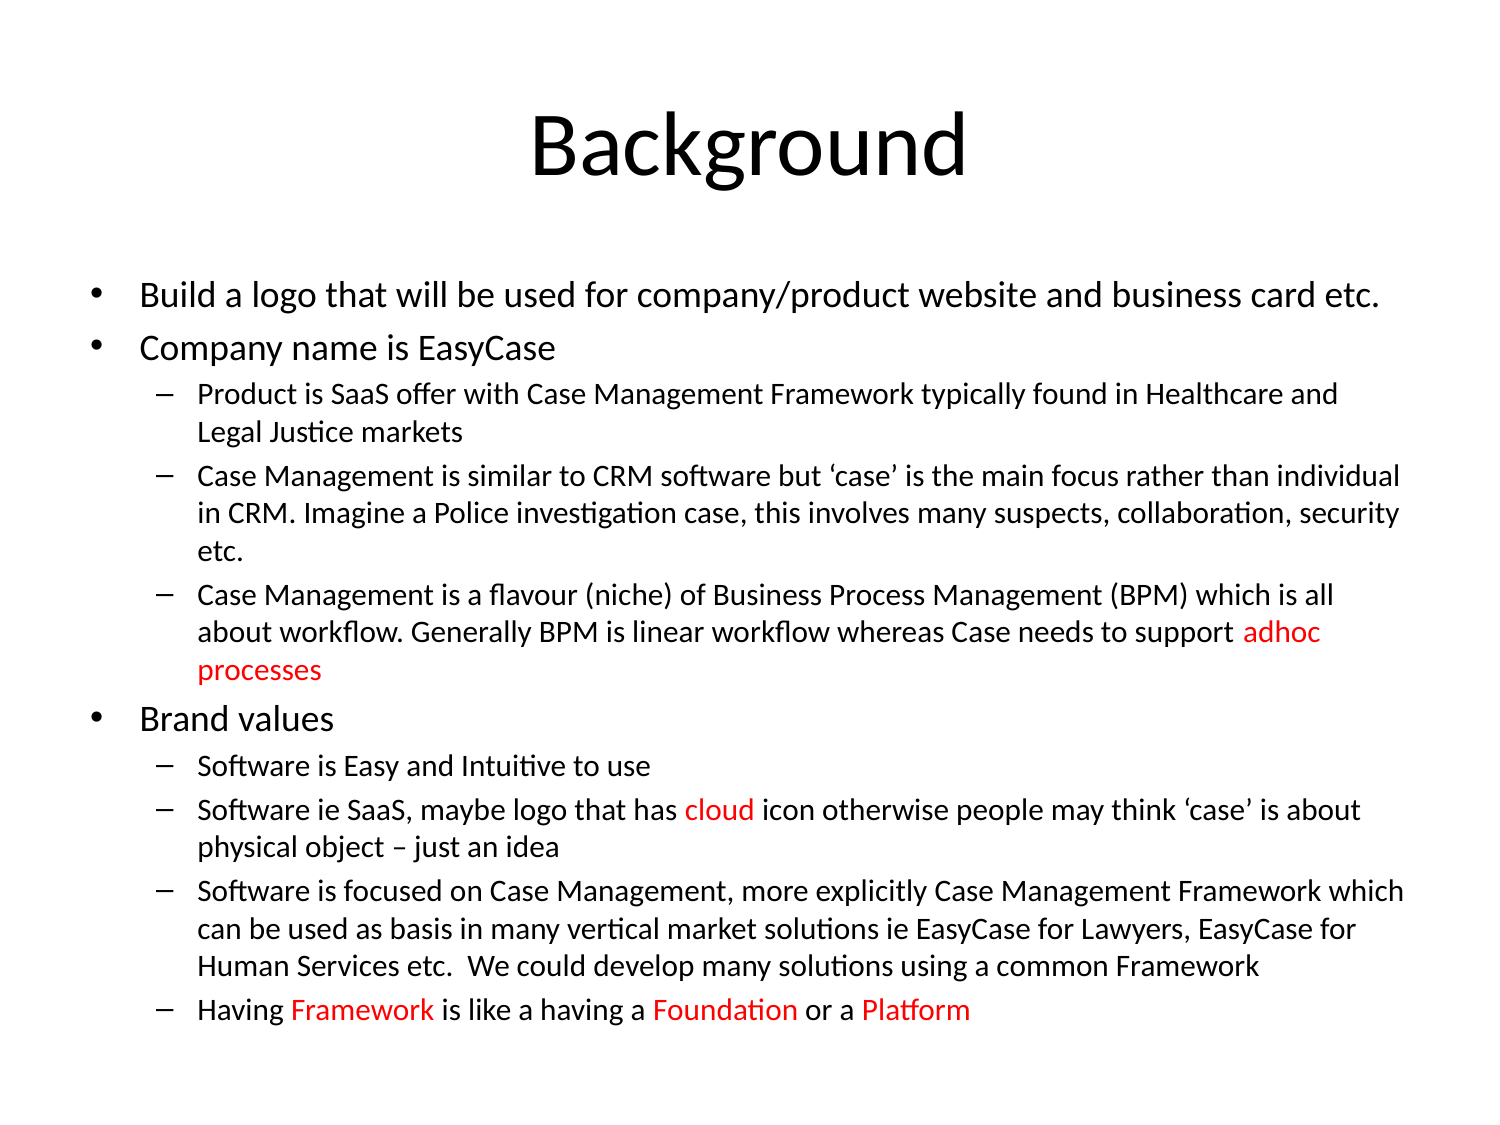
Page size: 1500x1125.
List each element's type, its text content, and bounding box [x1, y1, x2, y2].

list Build a logo that will be used for company/product website and business card etc. Company name is EasyCase Product is SaaS offer with Case Management Framework typically found in Healthcare and Legal Justice markets Case Management is similar to CRM software but ‘case’ is the main focus rather than individual in CRM. Imagine a Police investigation case, this involves many suspects, collaboration, security etc. Case Management is a flavour (niche) of Business Process Management (BPM) which is all about workflow. Generally BPM is linear workflow whereas Case needs to support adhoc processes Brand values Software is Easy and Intuitive to use Software ie SaaS, maybe logo that has cloud icon otherwise people may think ‘case’ is about physical object – just an idea Software is focused on Case Management, more explicitly Case Management Framework which can be used as basis in many vertical market solutions ie EasyCase for Lawyers, EasyCase for Human Services etc. We could develop many solutions using a common Framework Having Framework is like a having a Foundation or a Platform [75, 262, 1425, 1063]
title Background [75, 45, 1425, 233]
